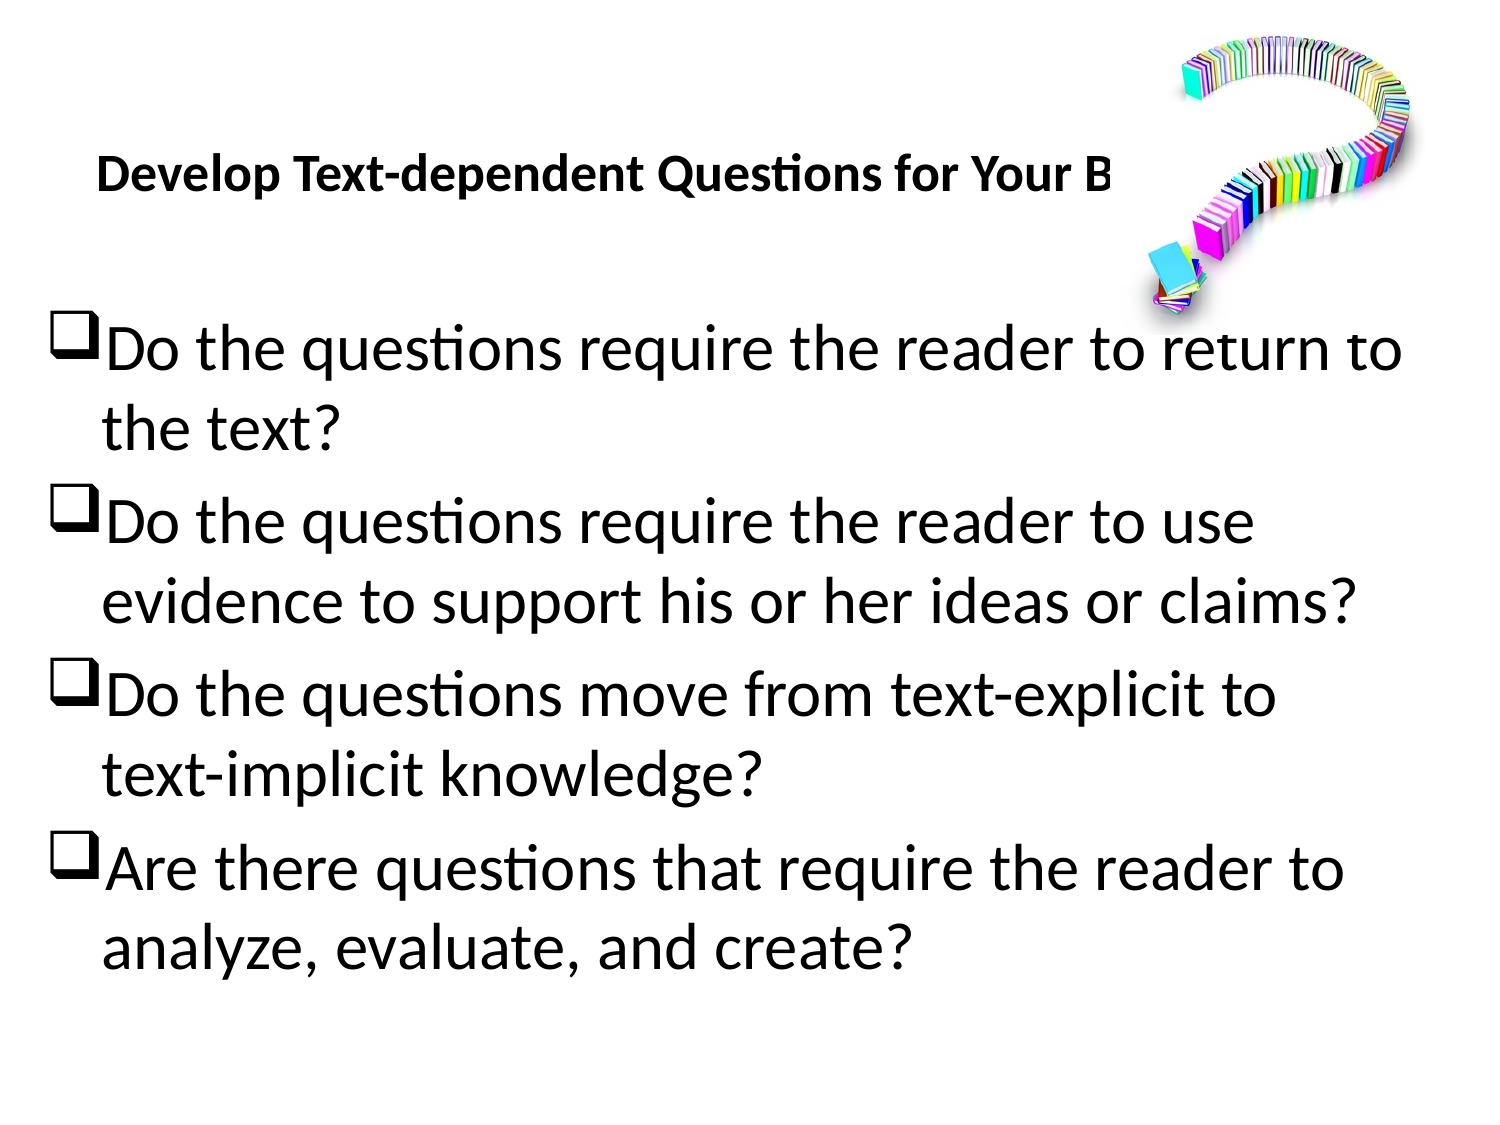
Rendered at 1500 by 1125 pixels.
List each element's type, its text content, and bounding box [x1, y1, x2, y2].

title Develop Text-dependent Questions for Your Books [75, 108, 1104, 296]
list Do the questions require the reader to return to the text? Do the questions require the reader to use evidence to support his or her ideas or claims? Do the questions move from text-explicit to text-implicit knowledge? Are there questions that require the reader to analyze, evaluate, and create? [30, 296, 1425, 1057]
picture [1109, 19, 1426, 335]
